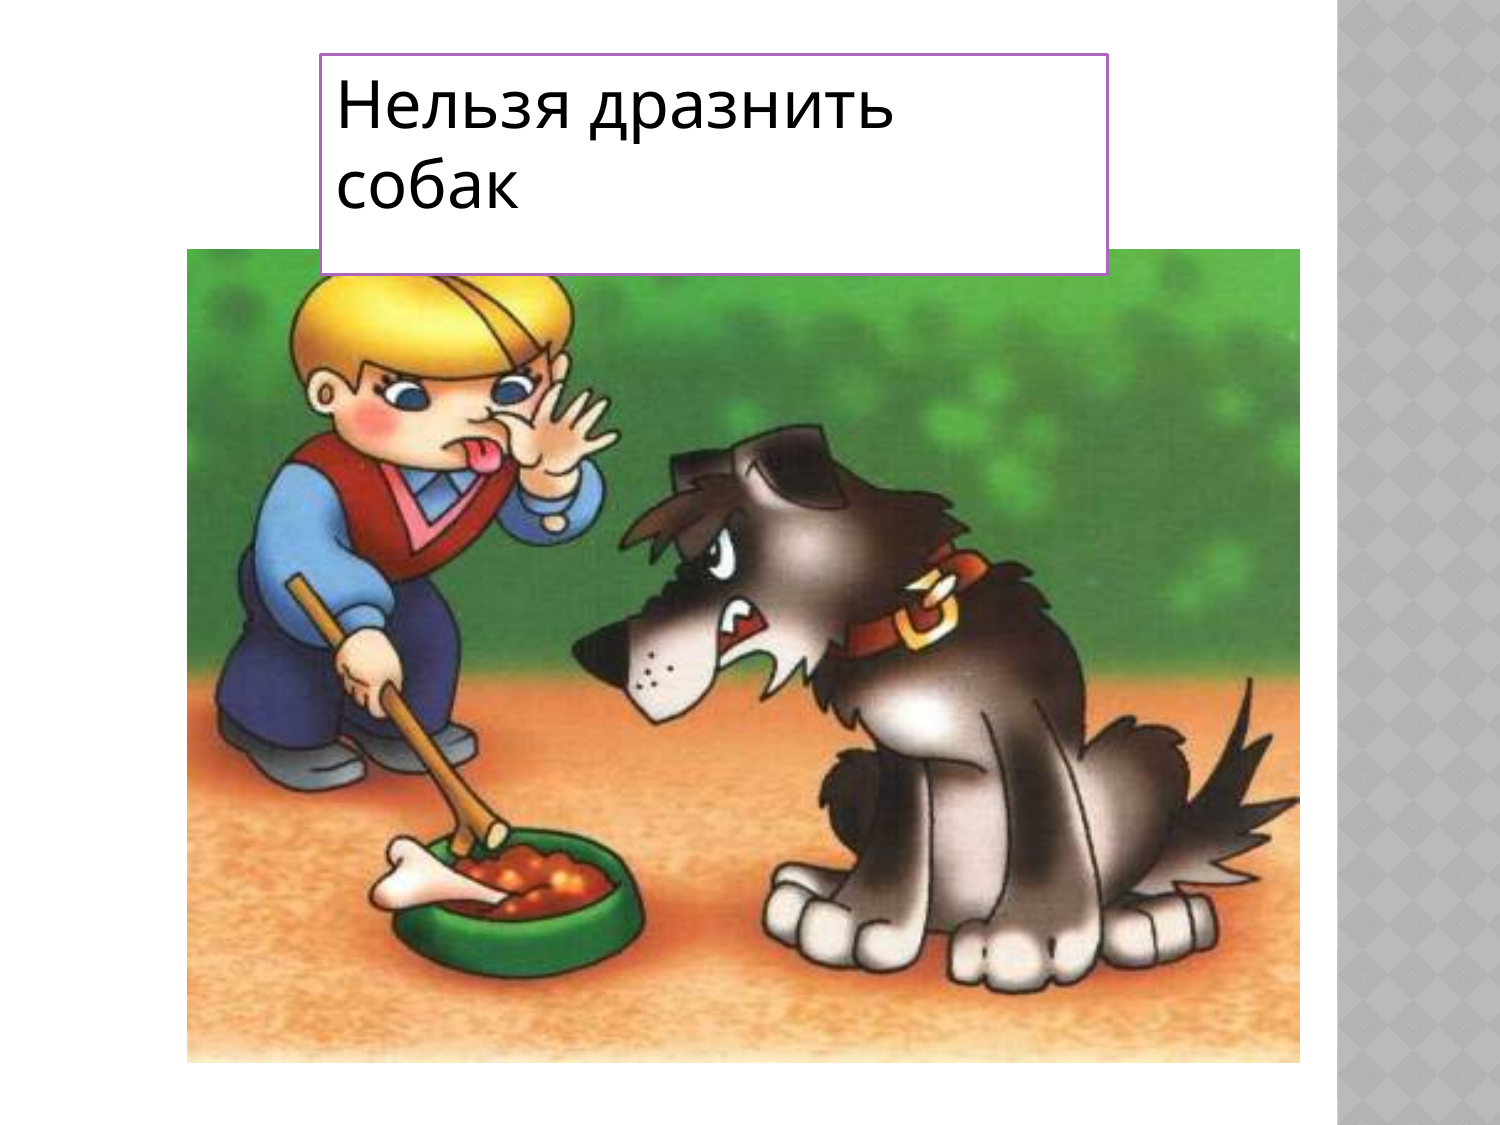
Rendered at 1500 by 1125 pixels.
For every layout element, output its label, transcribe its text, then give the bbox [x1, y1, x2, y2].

picture [187, 249, 1301, 1063]
text_box Нельзя дразнить собак [319, 53, 1109, 249]
